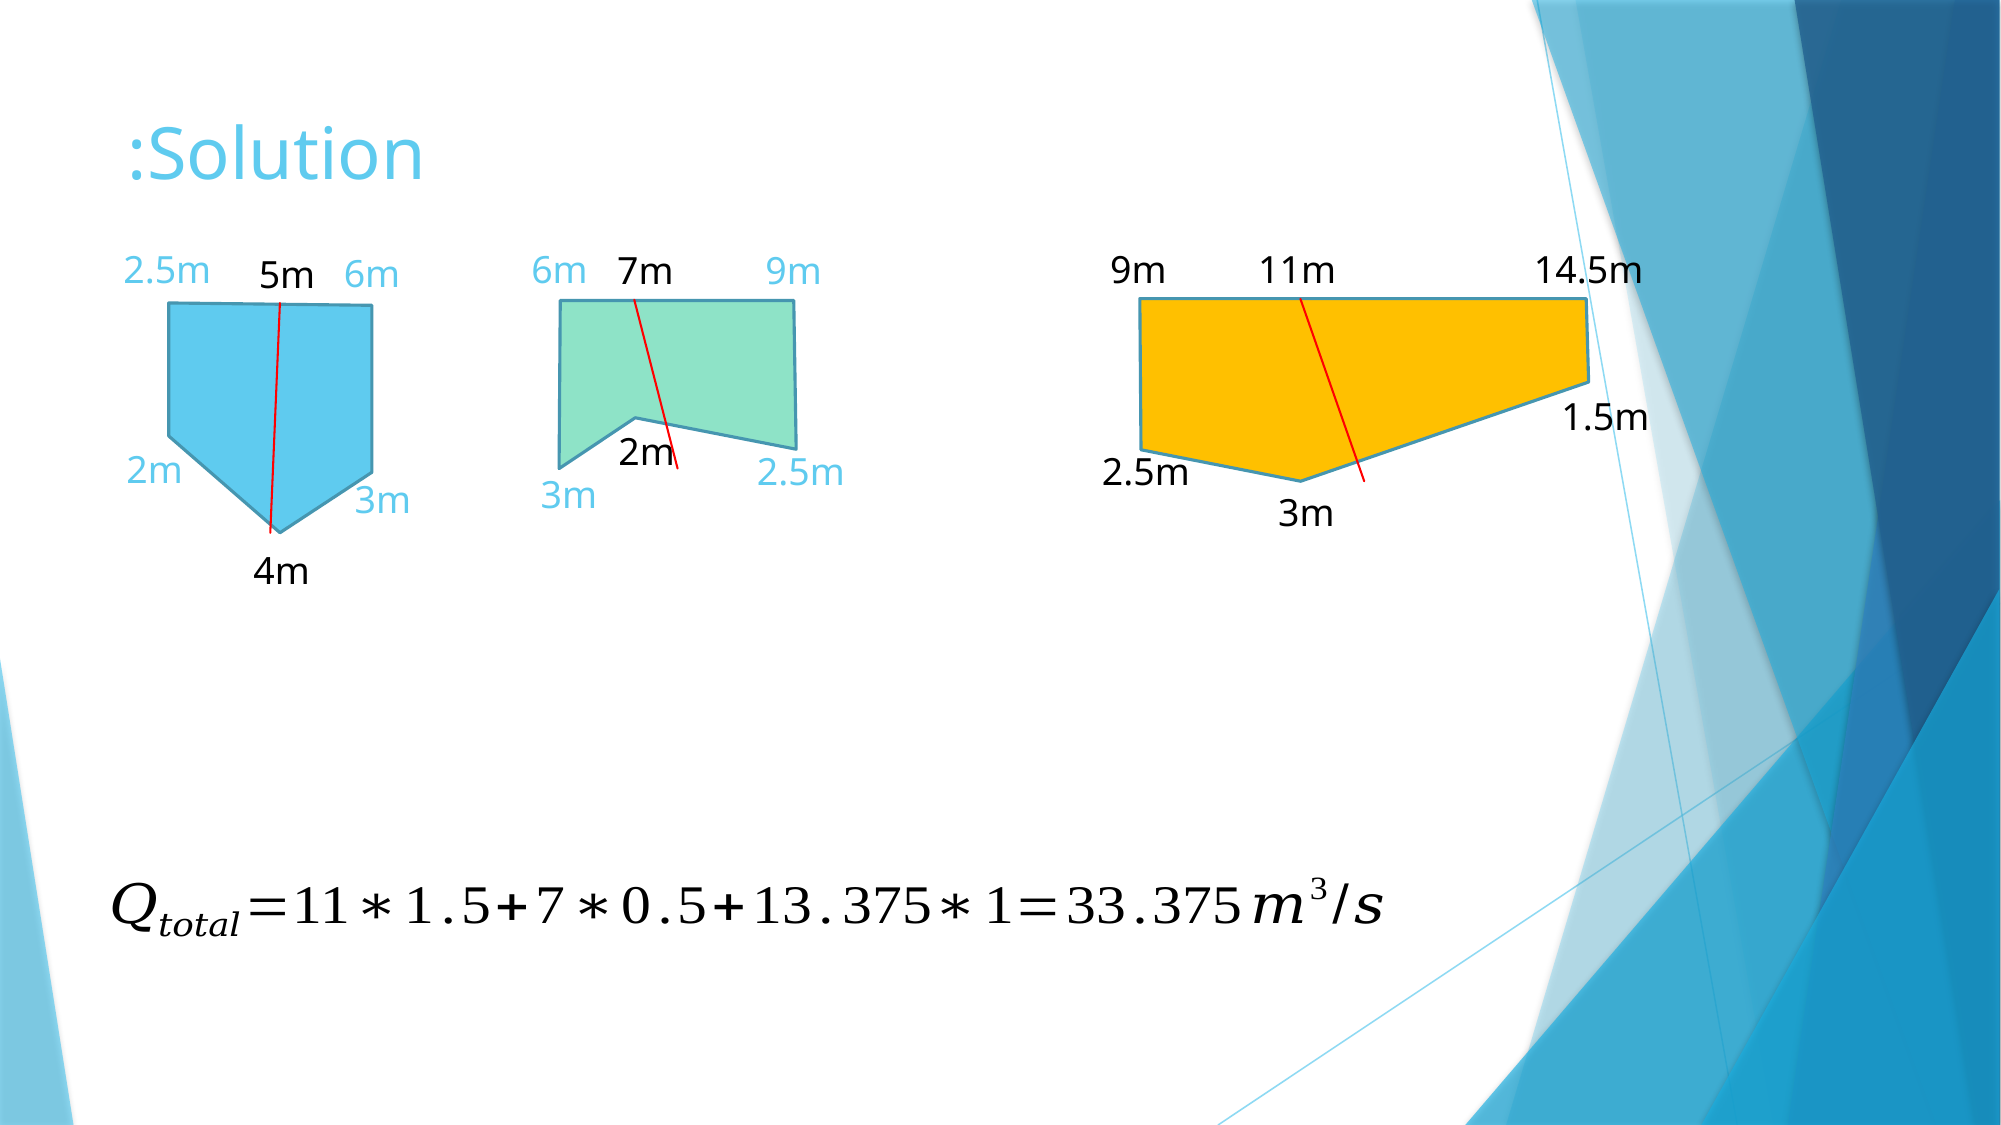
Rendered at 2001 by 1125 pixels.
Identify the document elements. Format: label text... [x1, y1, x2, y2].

title Solution: [111, 99, 1522, 202]
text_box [517, 238, 860, 526]
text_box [1087, 237, 1664, 543]
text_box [108, 238, 425, 601]
